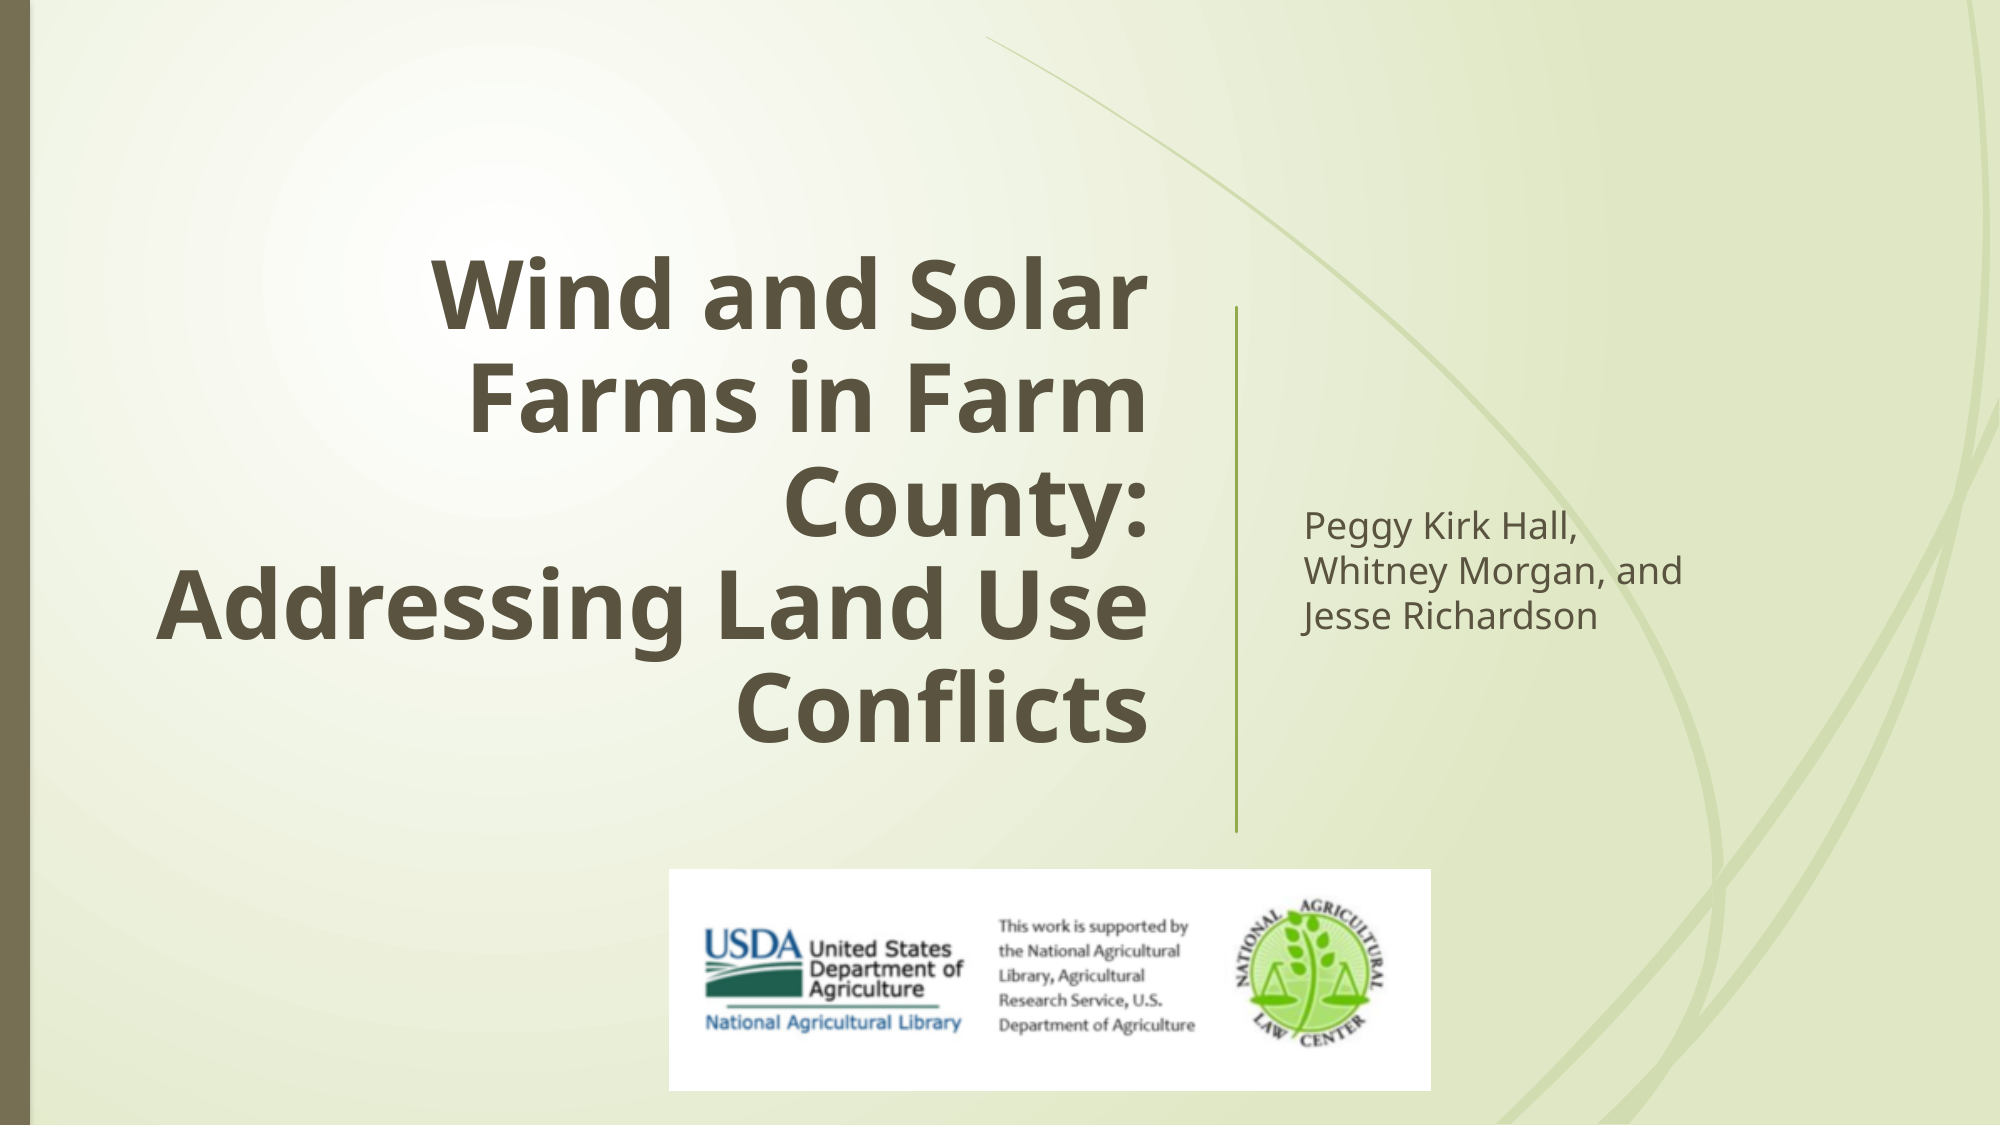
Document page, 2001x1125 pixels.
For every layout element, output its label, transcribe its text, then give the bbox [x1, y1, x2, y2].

title Wind and Solar Farms in Farm County: Addressing Land Use Conflicts [138, 216, 980, 909]
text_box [985, 0, 2000, 1125]
text_box [0, 0, 31, 1125]
text_box [31, 0, 985, 1125]
picture [669, 869, 1431, 1091]
